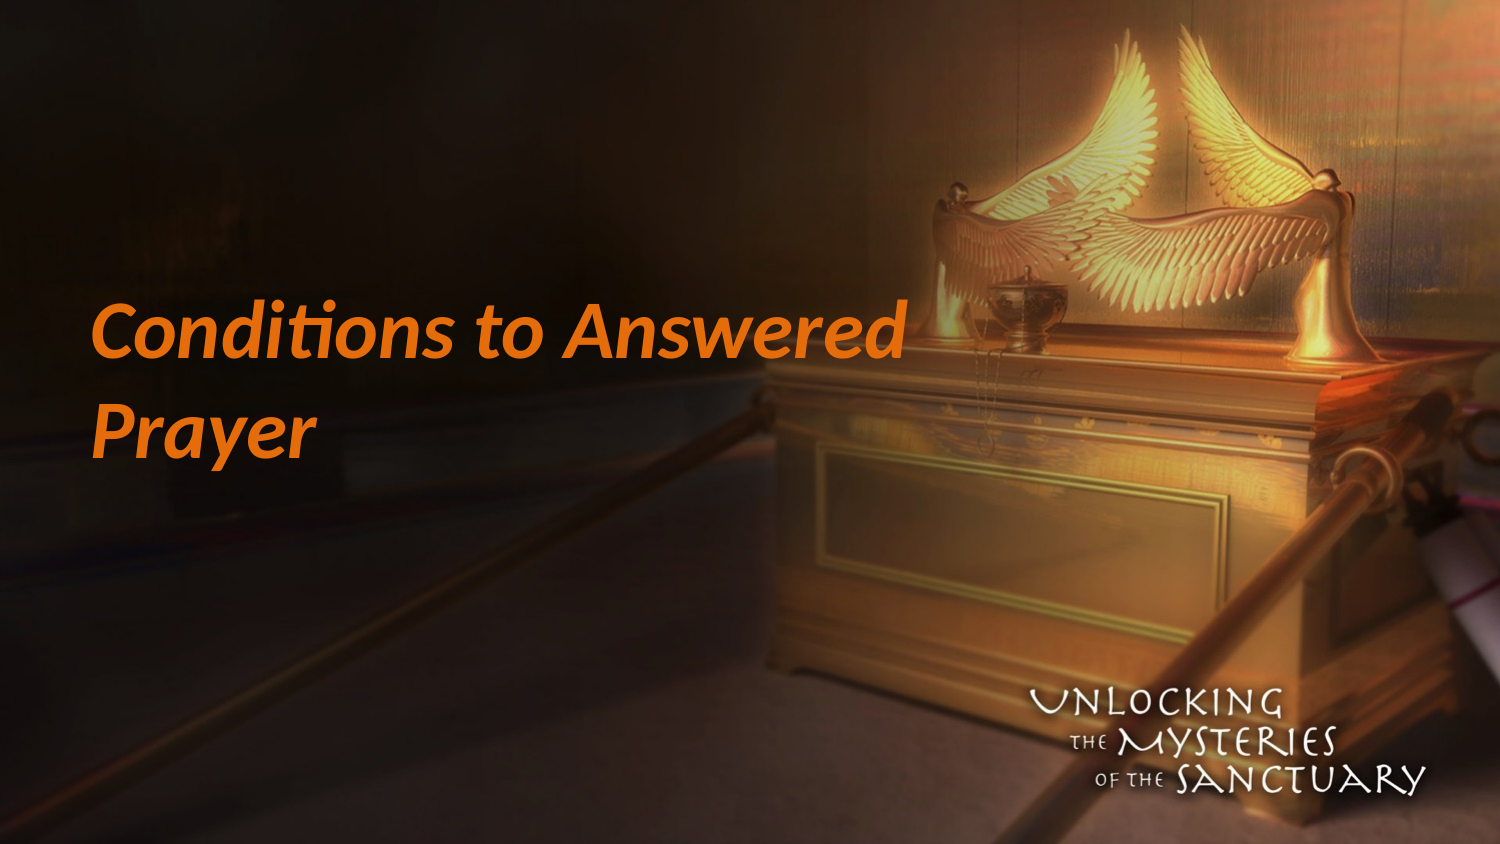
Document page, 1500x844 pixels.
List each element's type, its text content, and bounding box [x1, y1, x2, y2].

list Conditions to Answered Prayer [75, 267, 1131, 754]
picture [0, 0, 1500, 844]
